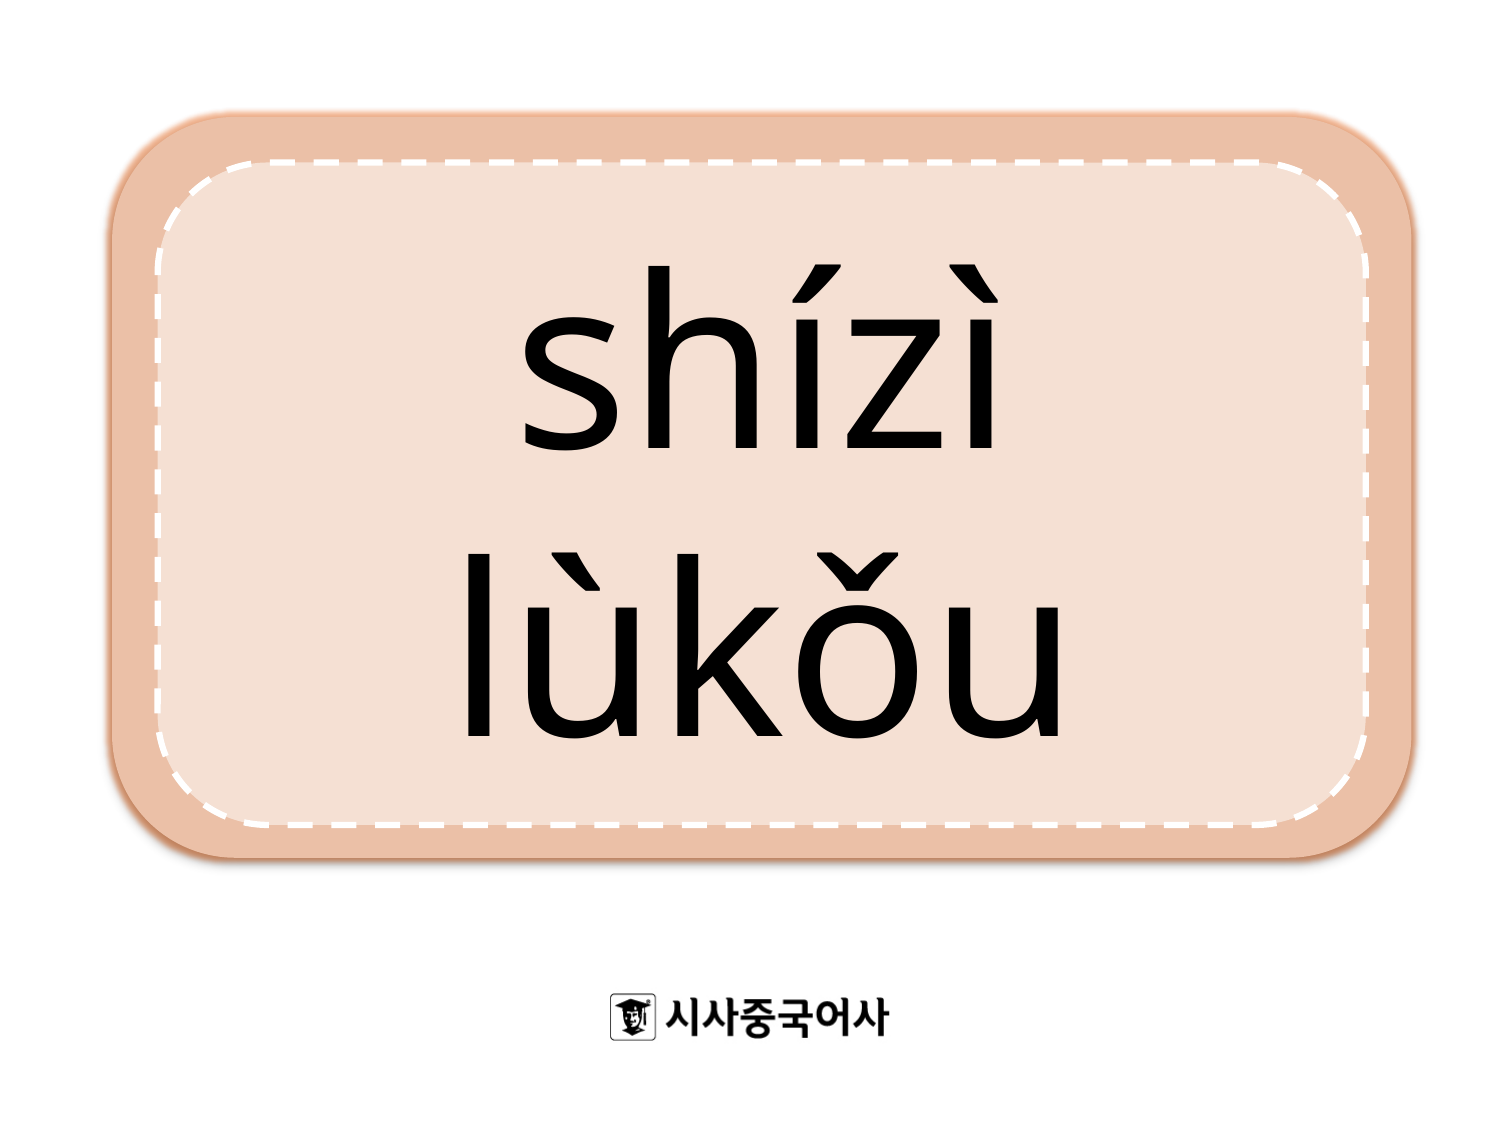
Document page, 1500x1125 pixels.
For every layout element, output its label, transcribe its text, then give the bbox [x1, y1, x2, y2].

text_box shízì lùkǒu [159, 165, 1368, 828]
picture [602, 987, 898, 1047]
